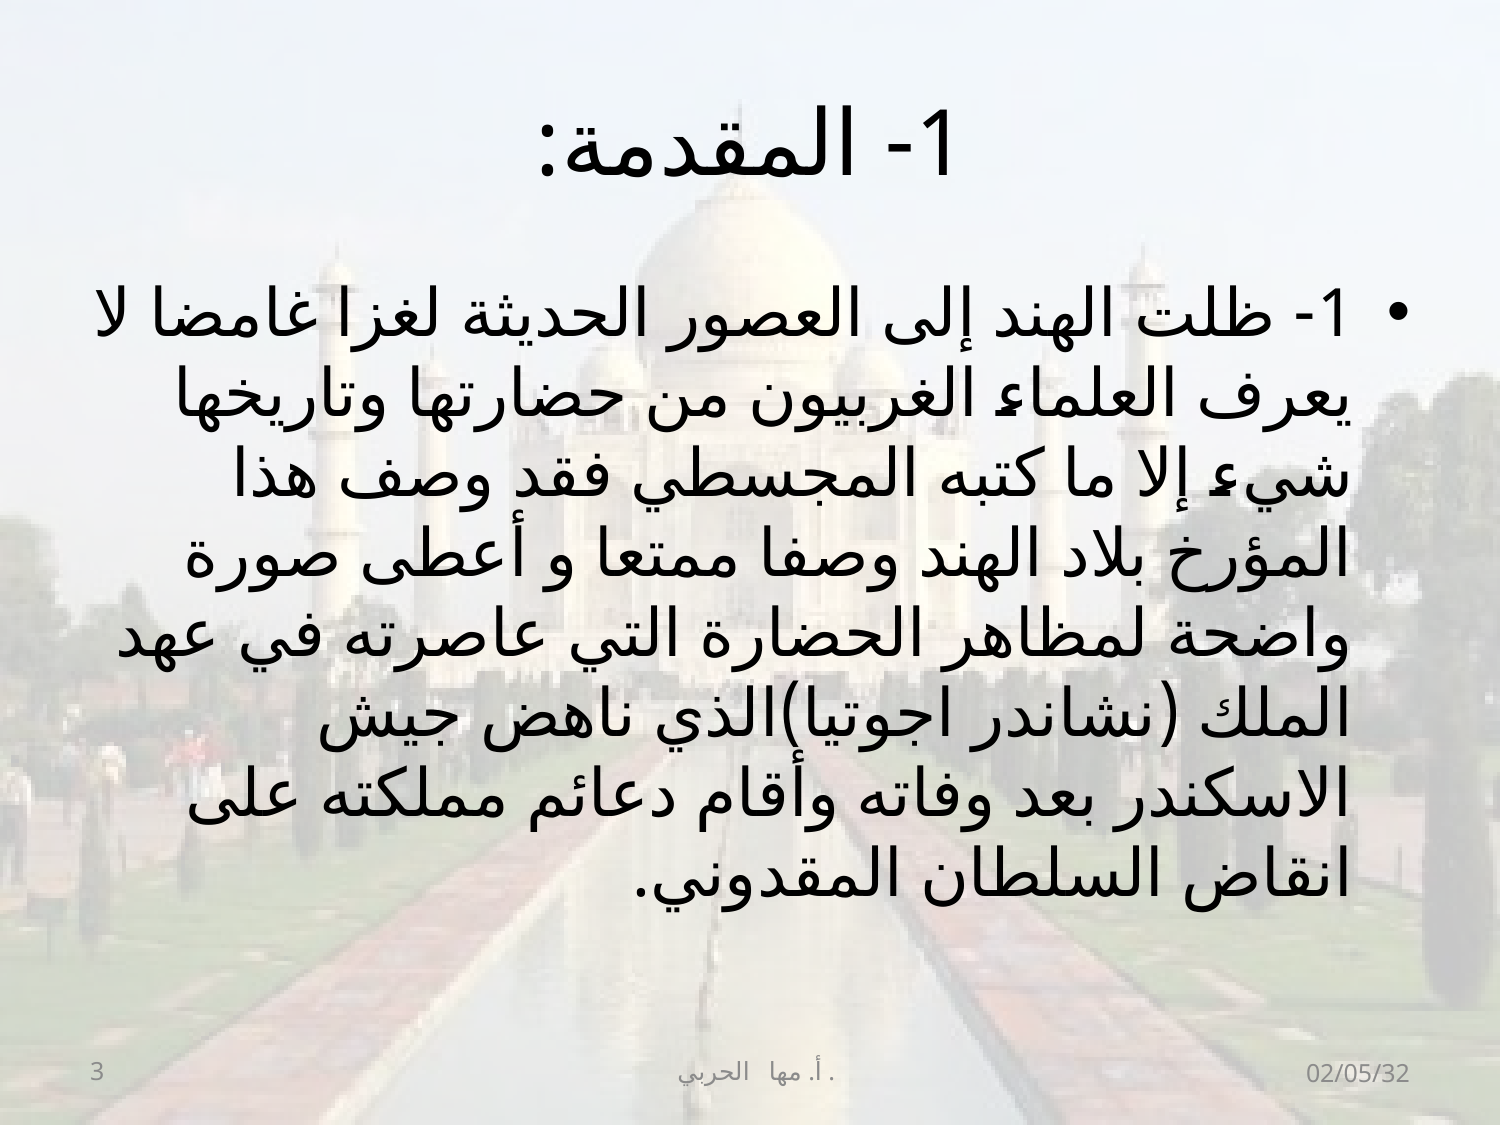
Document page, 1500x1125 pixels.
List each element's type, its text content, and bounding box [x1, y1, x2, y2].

list 1- ظلت الهند إلى العصور الحديثة لغزا غامضا لا يعرف العلماء الغربيون من حضارتها وتاريخها شيء إلا ما كتبه المجسطي فقد وصف هذا المؤرخ بلاد الهند وصفا ممتعا و أعطى صورة واضحة لمظاهر الحضارة التي عاصرته في عهد الملك (نشاندر اجوتيا)الذي ناهض جيش الاسكندر بعد وفاته وأقام دعائم مملكته على انقاض السلطان المقدوني. [75, 262, 1425, 1005]
slide_number 3 [75, 1042, 425, 1103]
title 1- المقدمة: [75, 45, 1425, 233]
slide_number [1074, 1042, 1425, 1103]
footer أ. مها الحربي . [512, 1042, 988, 1103]
